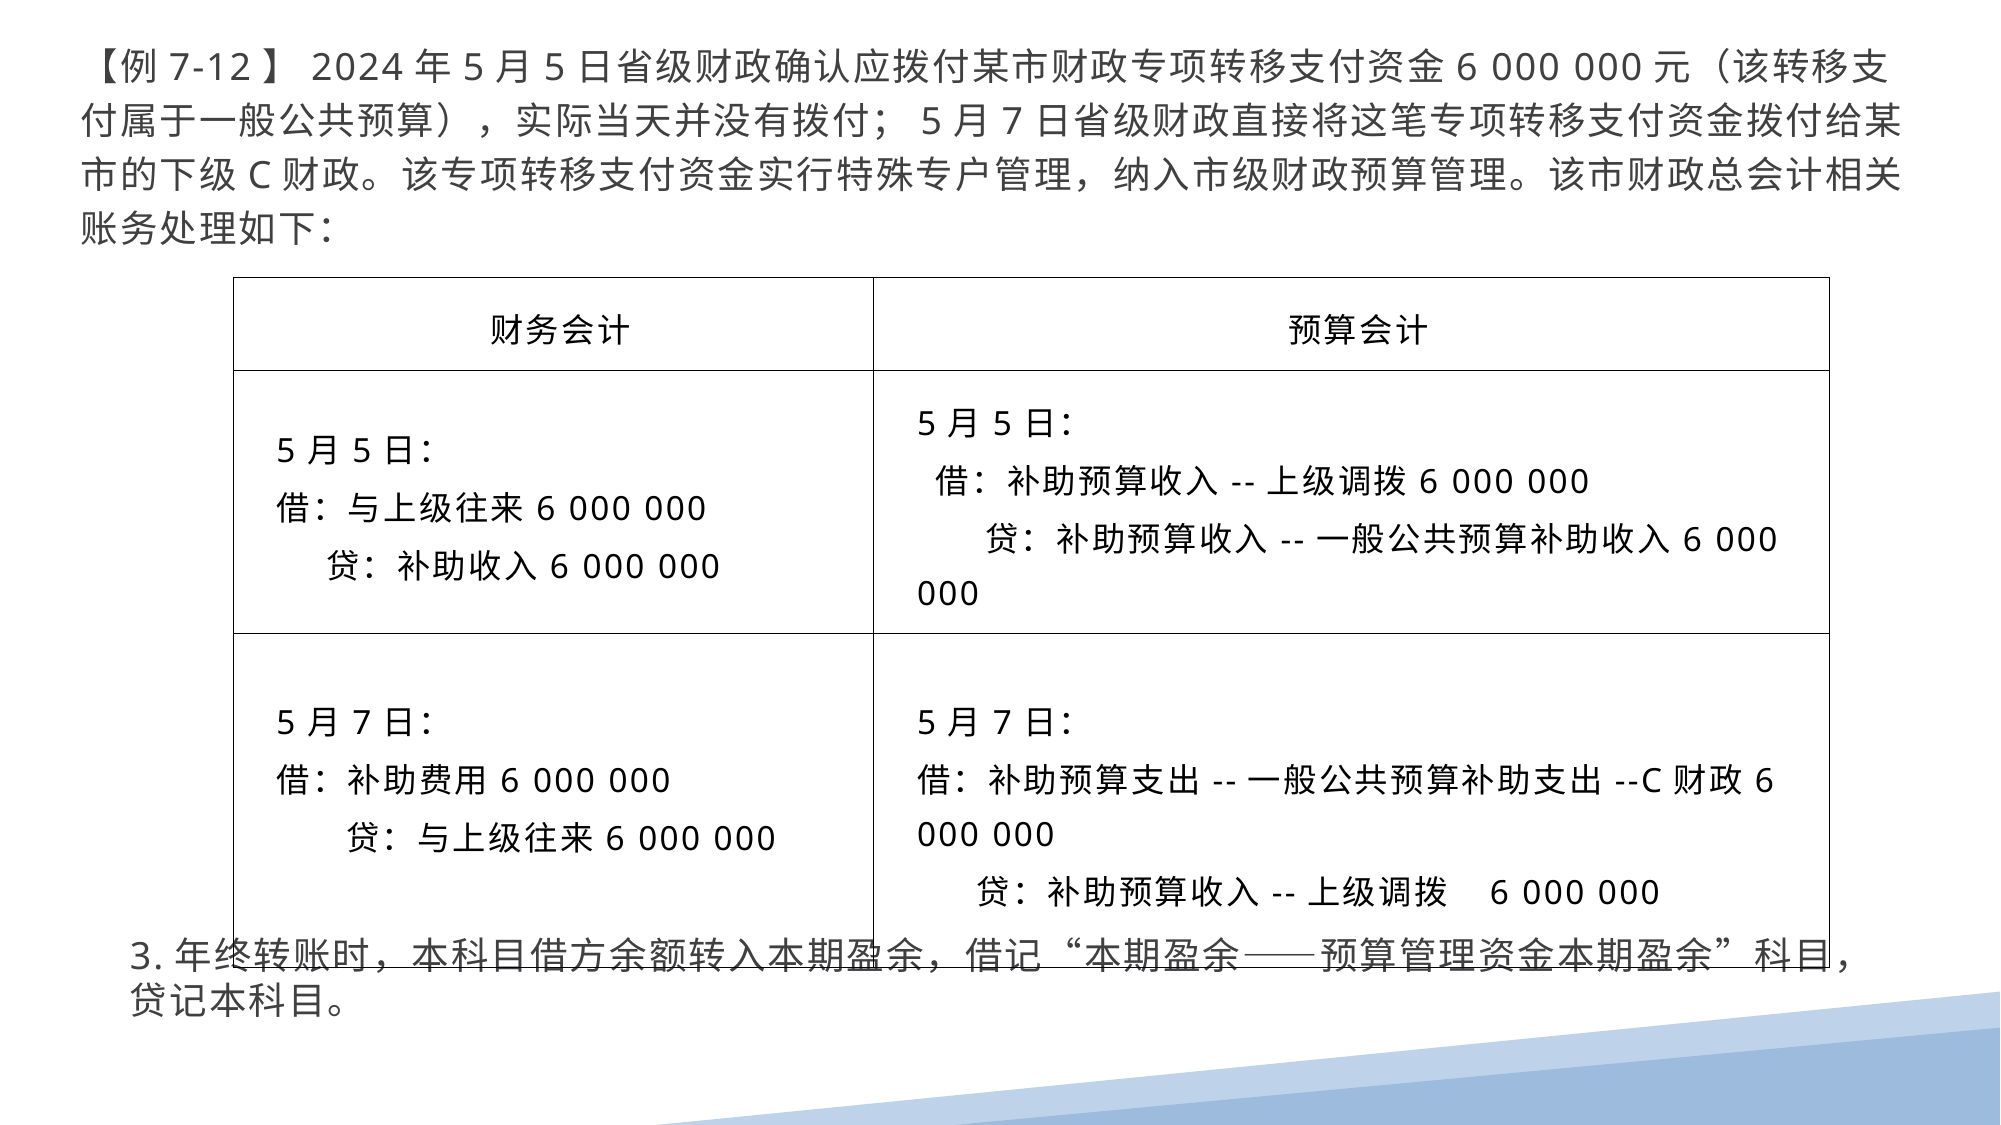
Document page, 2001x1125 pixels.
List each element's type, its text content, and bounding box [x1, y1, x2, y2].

table_header 财务会计 [234, 278, 873, 370]
table_cell 5月5日： 借：补助预算收入--上级调拨6 000 000 贷：补助预算收入--一般公共预算补助收入6 000 000 [874, 371, 1829, 633]
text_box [656, 991, 2000, 1125]
text_box 3.年终转账时，本科目借方余额转入本期盈余，借记“本期盈余——预算管理资金本期盈余”科目，贷记本科目。 [115, 924, 1864, 1082]
table_cell 5月5日： 借：与上级往来6 000 000 贷：补助收入6 000 000 [234, 371, 873, 633]
table_cell 5月7日： 借：补助预算支出--一般公共预算补助支出--C财政6 000 000 贷：补助预算收入--上级调拨 6 000 000 [874, 634, 1829, 967]
table_cell 5月7日： 借：补助费用6 000 000 贷：与上级往来6 000 000 [234, 634, 873, 967]
text_box 【例7-12】2024年5月5日省级财政确认应拨付某市财政专项转移支付资金6 000 000元（该转移支付属于一般公共预算），实际当天并没有拨付；5月7日省级财政直接将这笔专项转移支付资金拨付给某市的下级C财政。该专项转移支付资金实行特殊专户管理，纳入市级财政预算管理。该市财政总会计相关账务处理如下： [70, 28, 1940, 256]
table_header 预算会计 [874, 278, 1829, 370]
